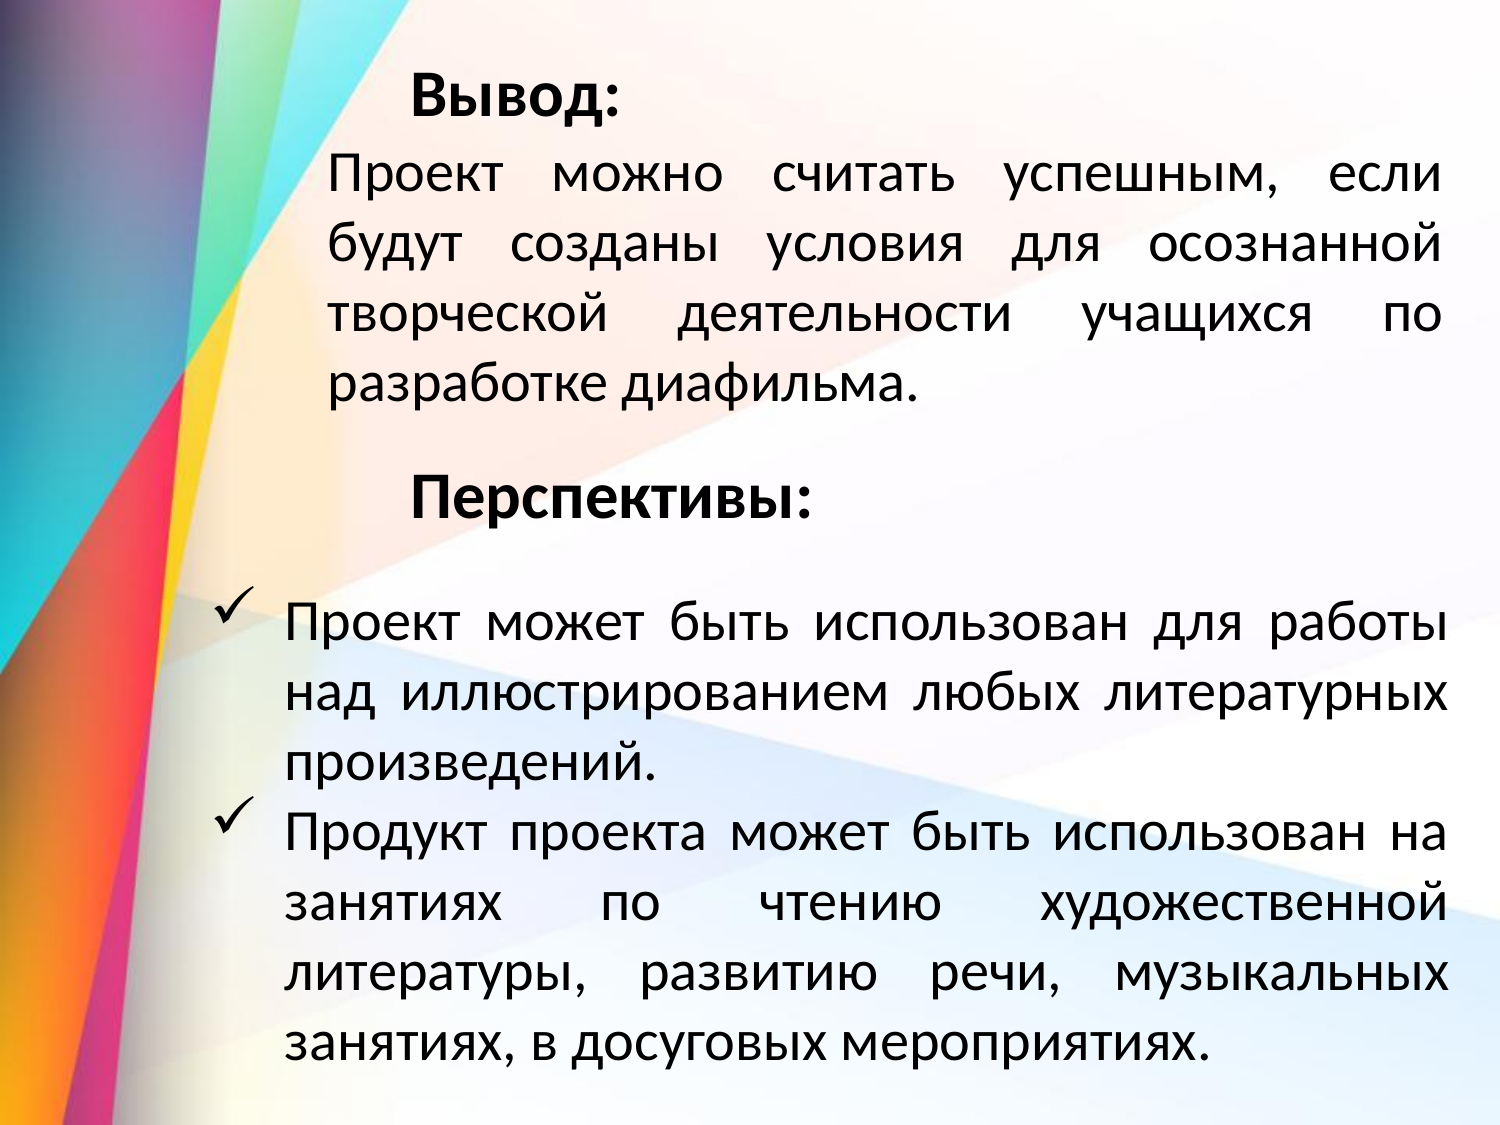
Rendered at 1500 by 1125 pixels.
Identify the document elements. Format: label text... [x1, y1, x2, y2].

text_box Проект может быть использован для работы над иллюстрированием любых литературных произведений. Продукт проекта может быть использован на занятиях по чтению художественной литературы, развитию речи, музыкальных занятиях, в досуговых мероприятиях. [194, 574, 1465, 1080]
picture [0, 0, 1500, 1125]
text_box Вывод: [395, 42, 1459, 125]
text_box Перспективы: [395, 444, 1459, 539]
list Проект можно считать успешным, если будут созданы условия для осознанной творческой деятельности учащихся по разработке диафильма. [312, 125, 1459, 468]
